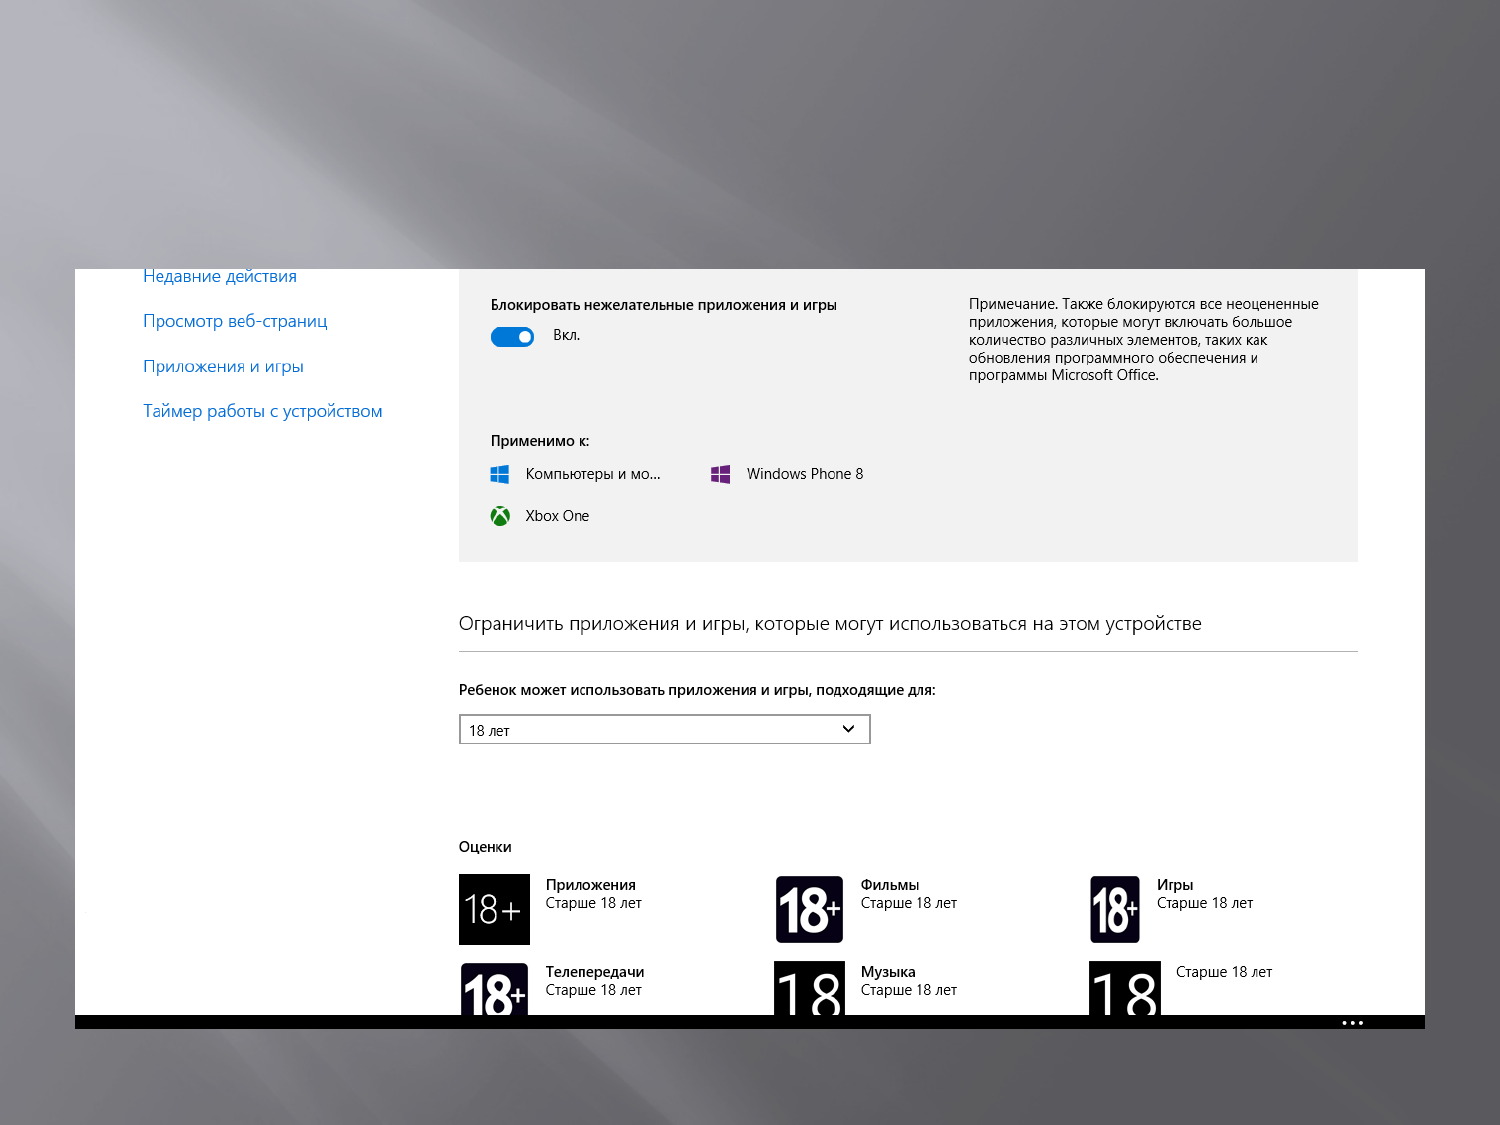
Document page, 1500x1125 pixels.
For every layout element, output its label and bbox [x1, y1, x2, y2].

list [74, 268, 1426, 1029]
